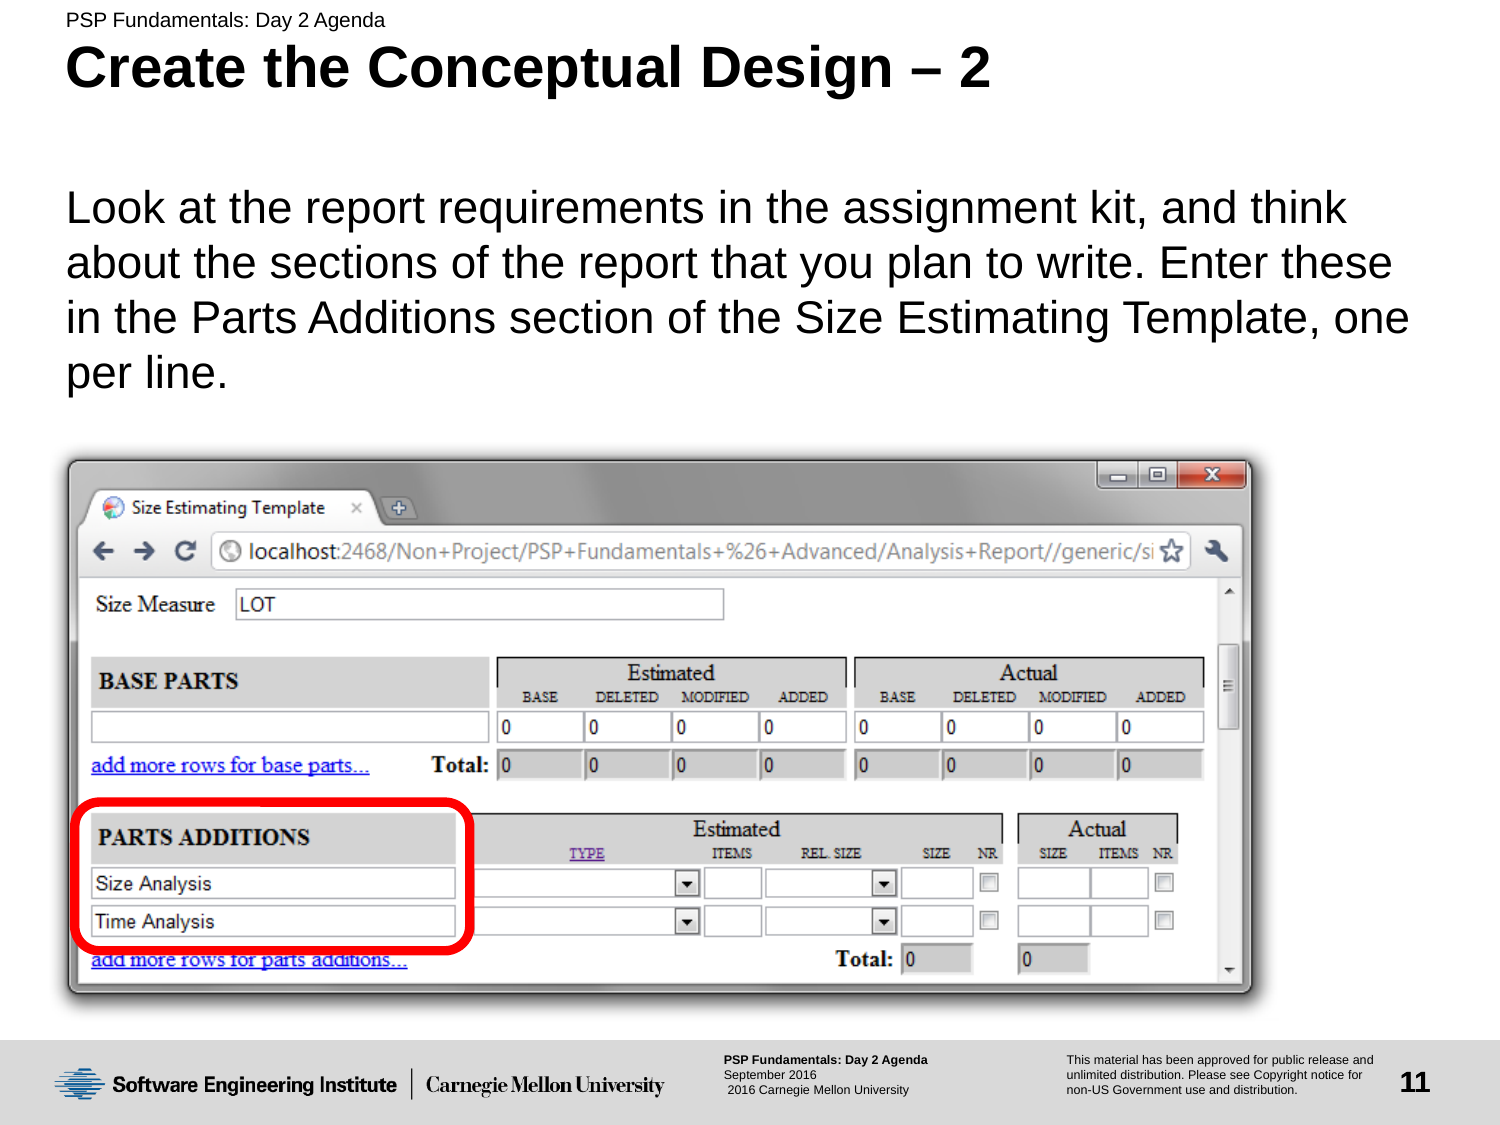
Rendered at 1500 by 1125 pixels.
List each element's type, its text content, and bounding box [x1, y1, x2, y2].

list Look at the report requirements in the assignment kit, and think about the sections of the report that you plan to write. Enter these in the Parts Additions section of the Size Estimating Template, one per line. [65, 177, 1431, 1000]
title Create the Conceptual Design – 2 [65, 37, 1430, 148]
picture [46, 1061, 673, 1104]
picture [49, 441, 1279, 1022]
